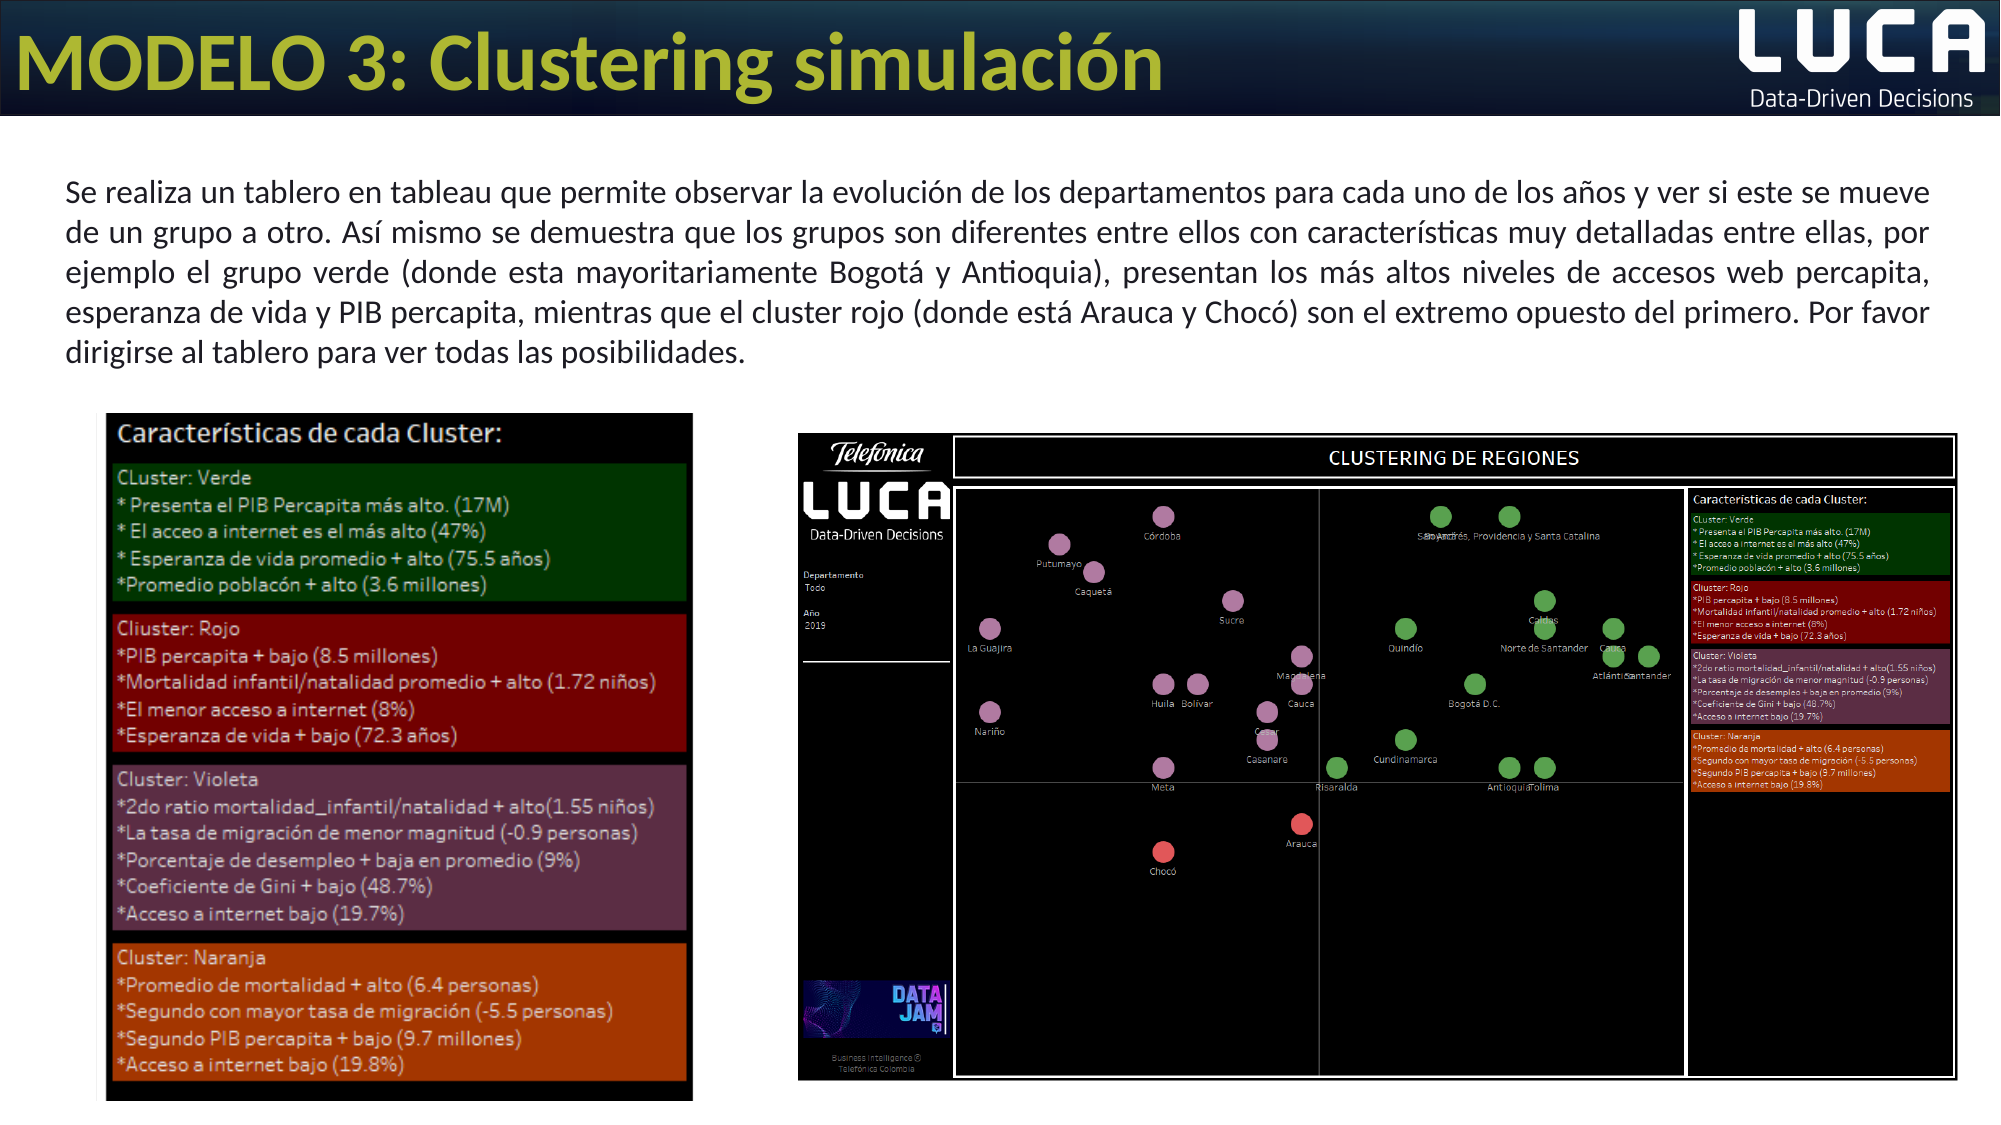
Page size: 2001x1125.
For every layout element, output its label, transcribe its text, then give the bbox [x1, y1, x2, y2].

picture [0, 0, 2000, 117]
text_box Se realiza un tablero en tableau que permite observar la evolución de los departamentos para cada uno de los años y ver si este se mueve de un grupo a otro. Así mismo se demuestra que los grupos son diferentes entre ellos con características muy detalladas entre ellas, por ejemplo el grupo verde (donde esta mayoritariamente Bogotá y Antioquia), presentan los más altos niveles de accesos web percapita, esperanza de vida y PIB percapita, mientras que el cluster rojo (donde está Arauca y Chocó) son el extremo opuesto del primero. Por favor dirigirse al tablero para ver todas las posibilidades. [50, 163, 1948, 378]
picture [792, 427, 1963, 1086]
picture [96, 412, 694, 1101]
